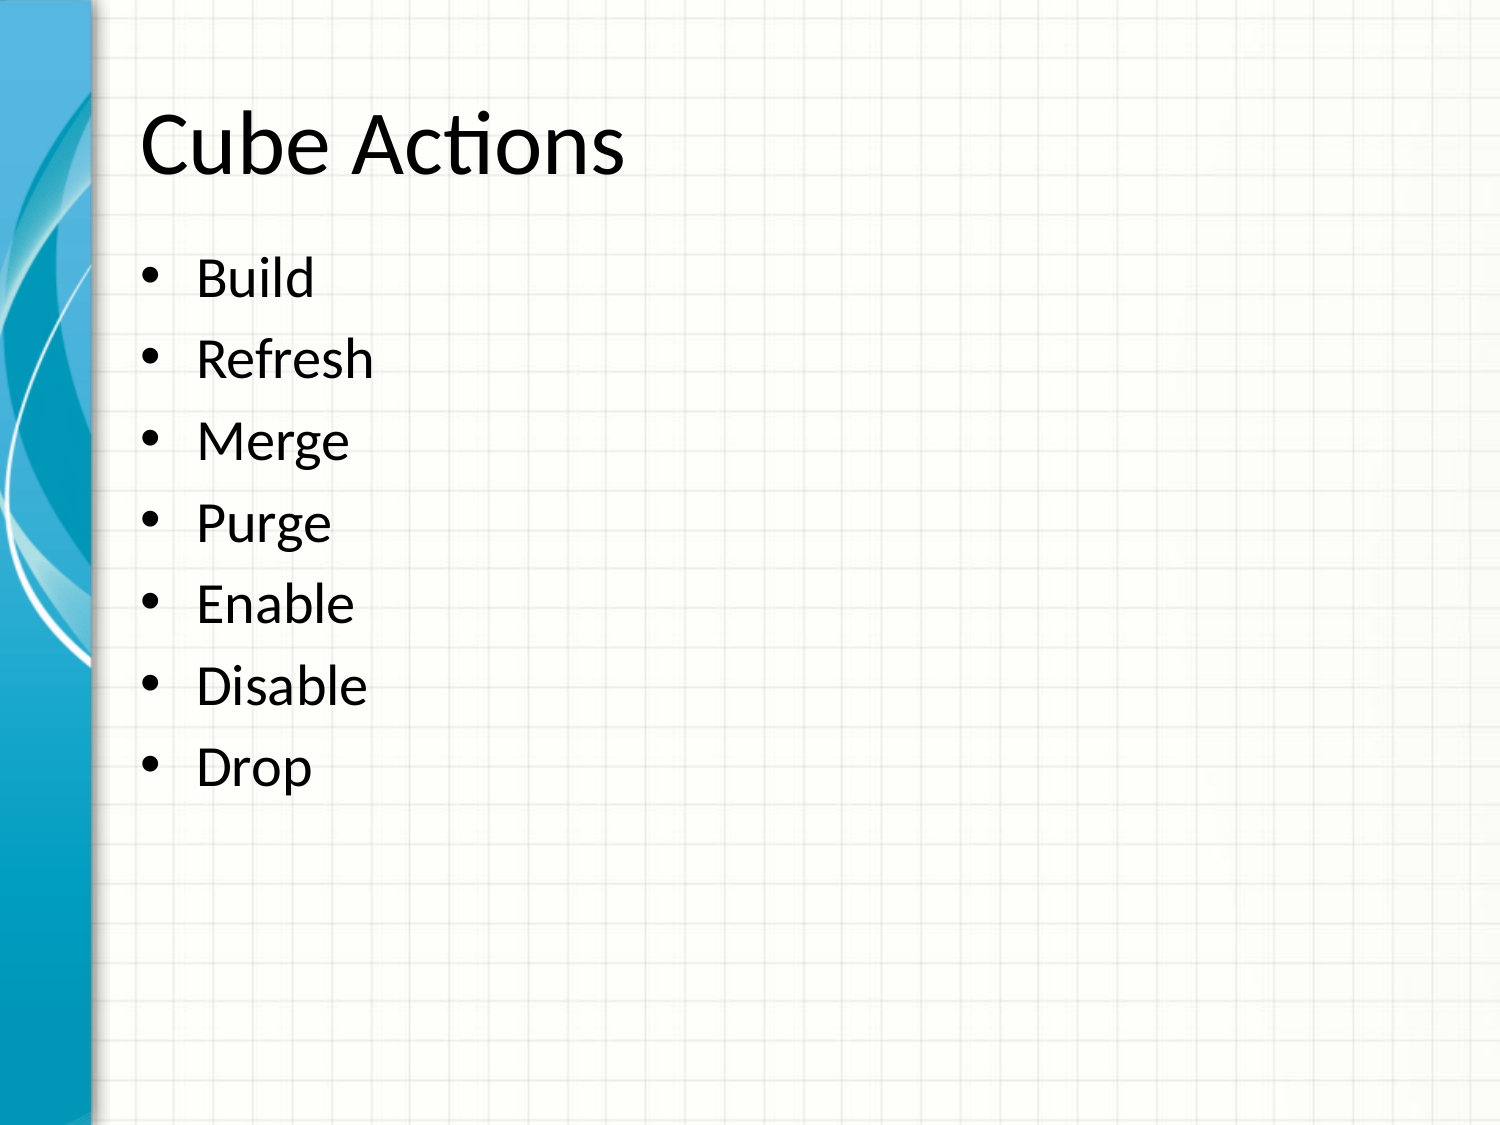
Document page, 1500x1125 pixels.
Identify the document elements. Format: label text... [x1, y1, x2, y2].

picture [0, 0, 1500, 1125]
list Build Refresh Merge Purge Enable Disable Drop [125, 231, 1450, 1013]
title Cube Actions [125, 44, 1450, 231]
